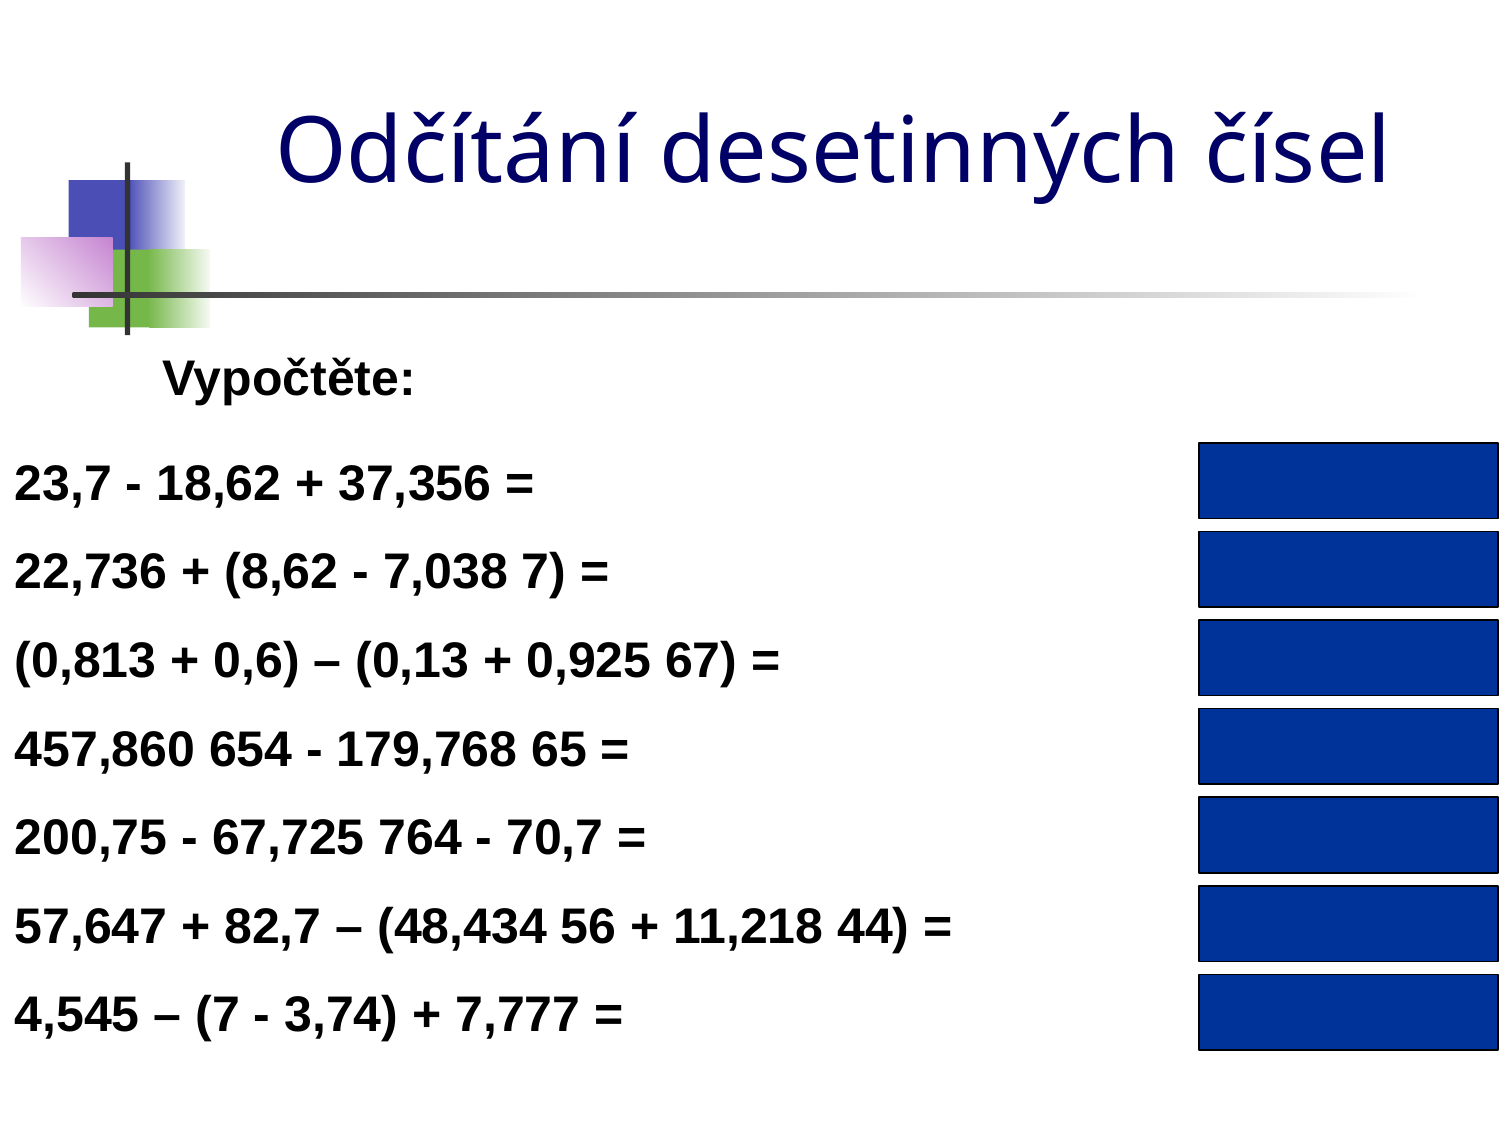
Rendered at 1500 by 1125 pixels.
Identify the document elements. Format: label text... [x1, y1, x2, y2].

text_box [1198, 442, 1498, 519]
text_box 22,736 + (8,62 - 7,038 7) = [0, 531, 703, 607]
text_box 457,860 654 - 179,768 65 = [0, 708, 750, 784]
text_box (0,813 + 0,6) – (0,13 + 0,925 67) = [0, 620, 857, 695]
text_box 200,75 - 67,725 764 - 70,7 = [0, 797, 750, 872]
text_box [1198, 708, 1498, 785]
text_box [1198, 797, 1498, 873]
text_box Vypočtěte: [147, 338, 482, 413]
text_box [1198, 885, 1498, 962]
text_box 57,647 + 82,7 – (48,434 56 + 11,218 44) = [0, 885, 975, 961]
text_box [1198, 620, 1498, 696]
text_box [1198, 974, 1498, 1051]
text_box 4,545 – (7 - 3,74) + 7,777 = [0, 974, 656, 1050]
text_box 23,7 - 18,62 + 37,356 = [0, 442, 626, 518]
title Odčítání desetinných čísel [194, 81, 1474, 209]
text_box [1198, 531, 1498, 608]
